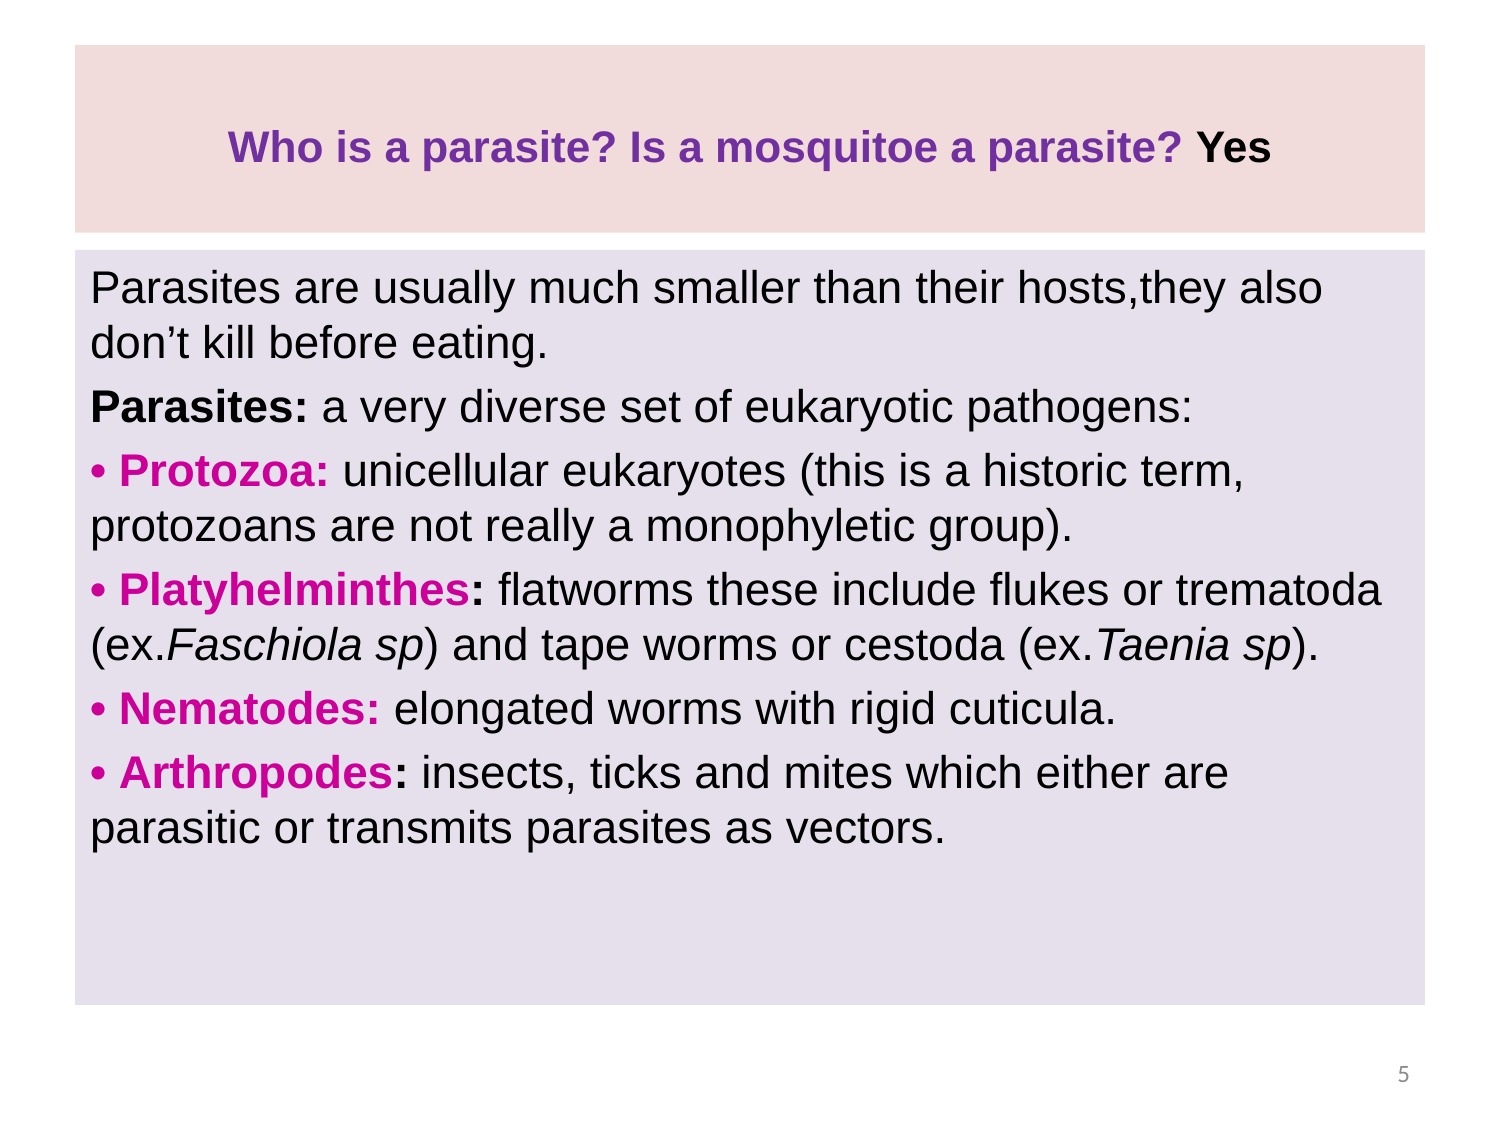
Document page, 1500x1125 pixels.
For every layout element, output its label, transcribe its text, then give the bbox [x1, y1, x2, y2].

title Who is a parasite? Is a mosquitoe a parasite? Yes [75, 45, 1425, 233]
slide_number 5 [1074, 1042, 1425, 1103]
list Parasites are usually much smaller than their hosts,they also don’t kill before eating. Parasites: a very diverse set of eukaryotic pathogens: • Protozoa: unicellular eukaryotes (this is a historic term, protozoans are not really a monophyletic group). • Platyhelminthes: flatworms these include flukes or trematoda (ex.Faschiola sp) and tape worms or cestoda (ex.Taenia sp). • Nematodes: elongated worms with rigid cuticula. • Arthropodes: insects, ticks and mites which either are parasitic or transmits parasites as vectors. [75, 249, 1425, 1005]
